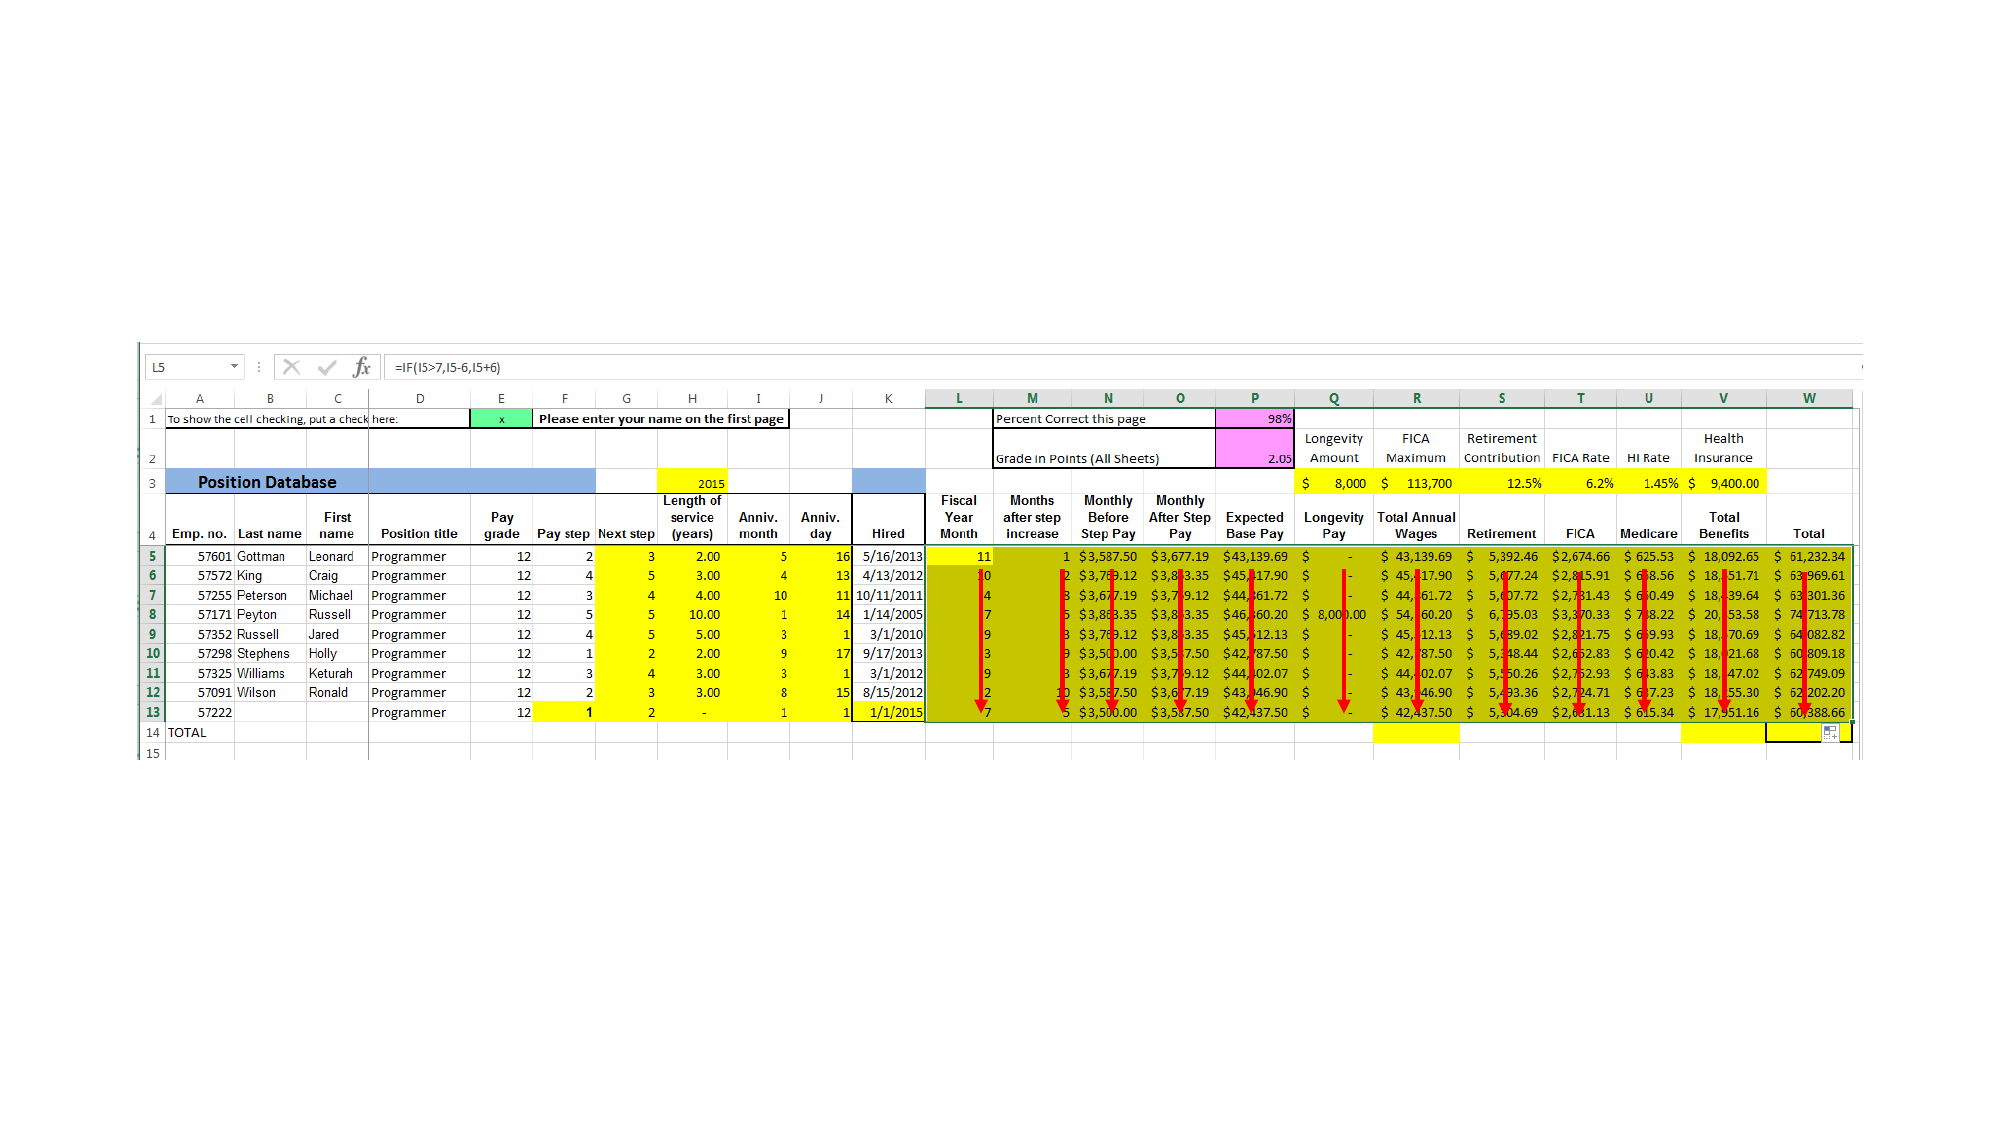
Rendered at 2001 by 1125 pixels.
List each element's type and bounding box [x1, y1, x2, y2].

list [137, 342, 1863, 760]
